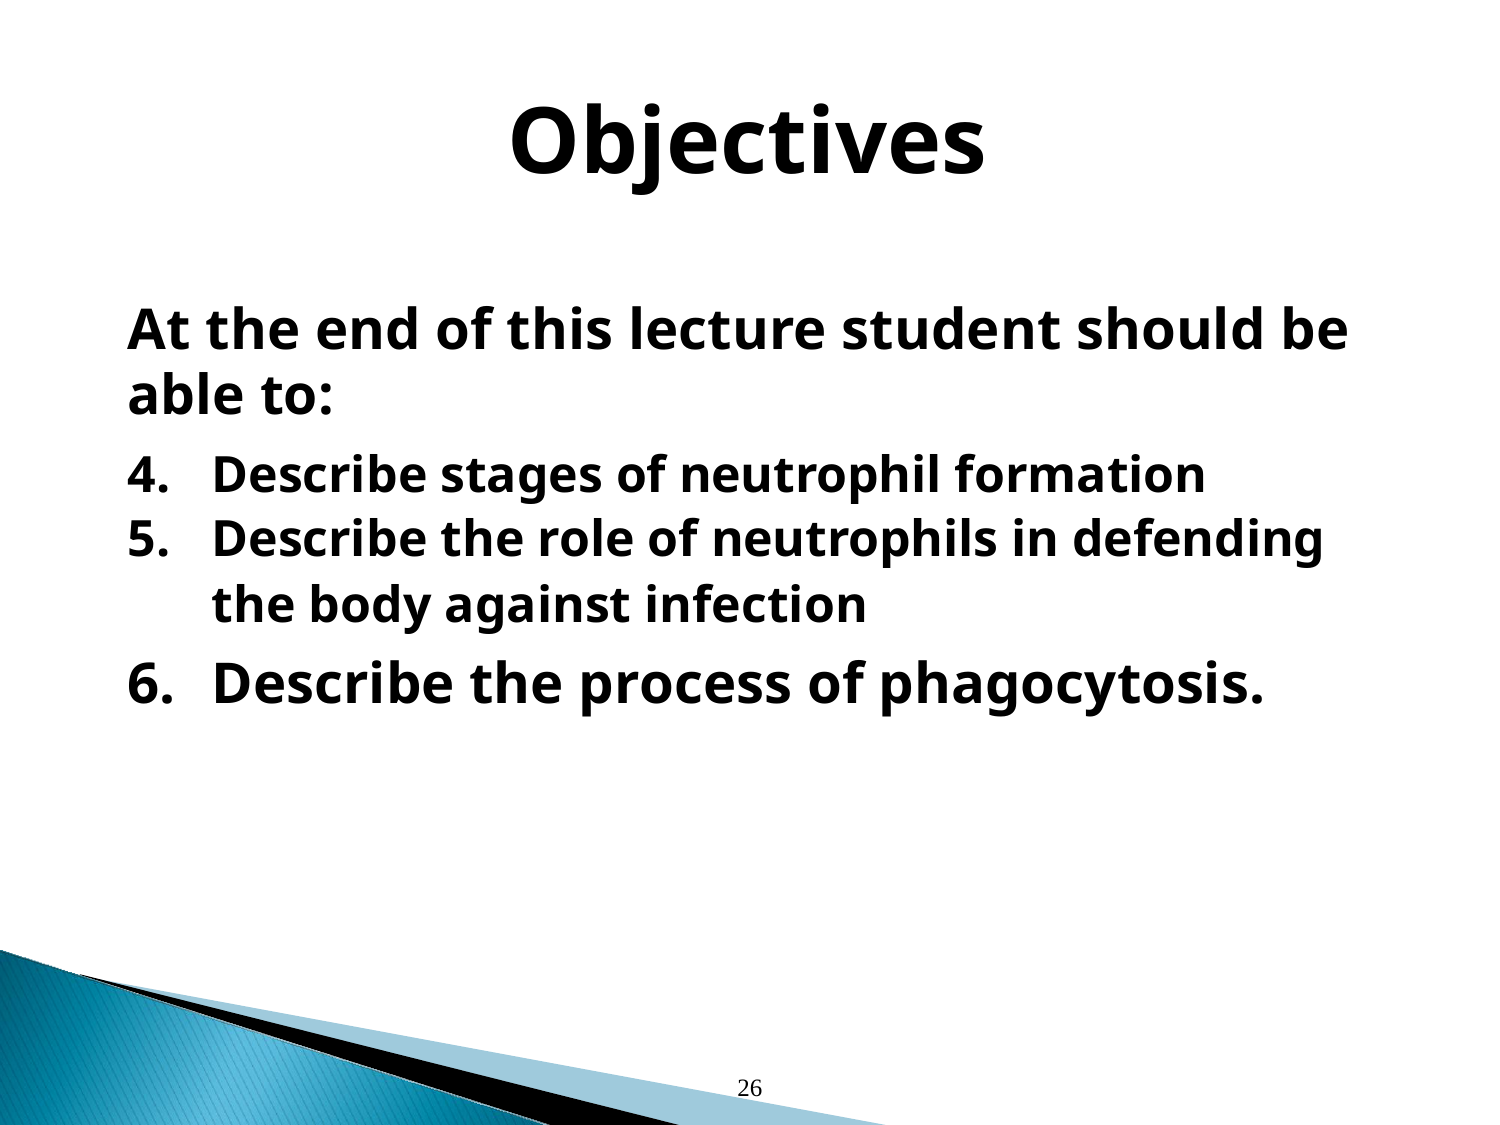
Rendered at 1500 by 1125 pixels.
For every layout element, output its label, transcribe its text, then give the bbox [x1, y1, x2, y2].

picture [0, 948, 558, 1125]
list At the end of this lecture student should be able to: Describe stages of neutrophil formation Describe the role of neutrophils in defending the body against infection Describe the process of phagocytosis. [87, 260, 1413, 933]
title Objectives [205, 55, 1295, 260]
text_box 25 [733, 1073, 767, 1102]
